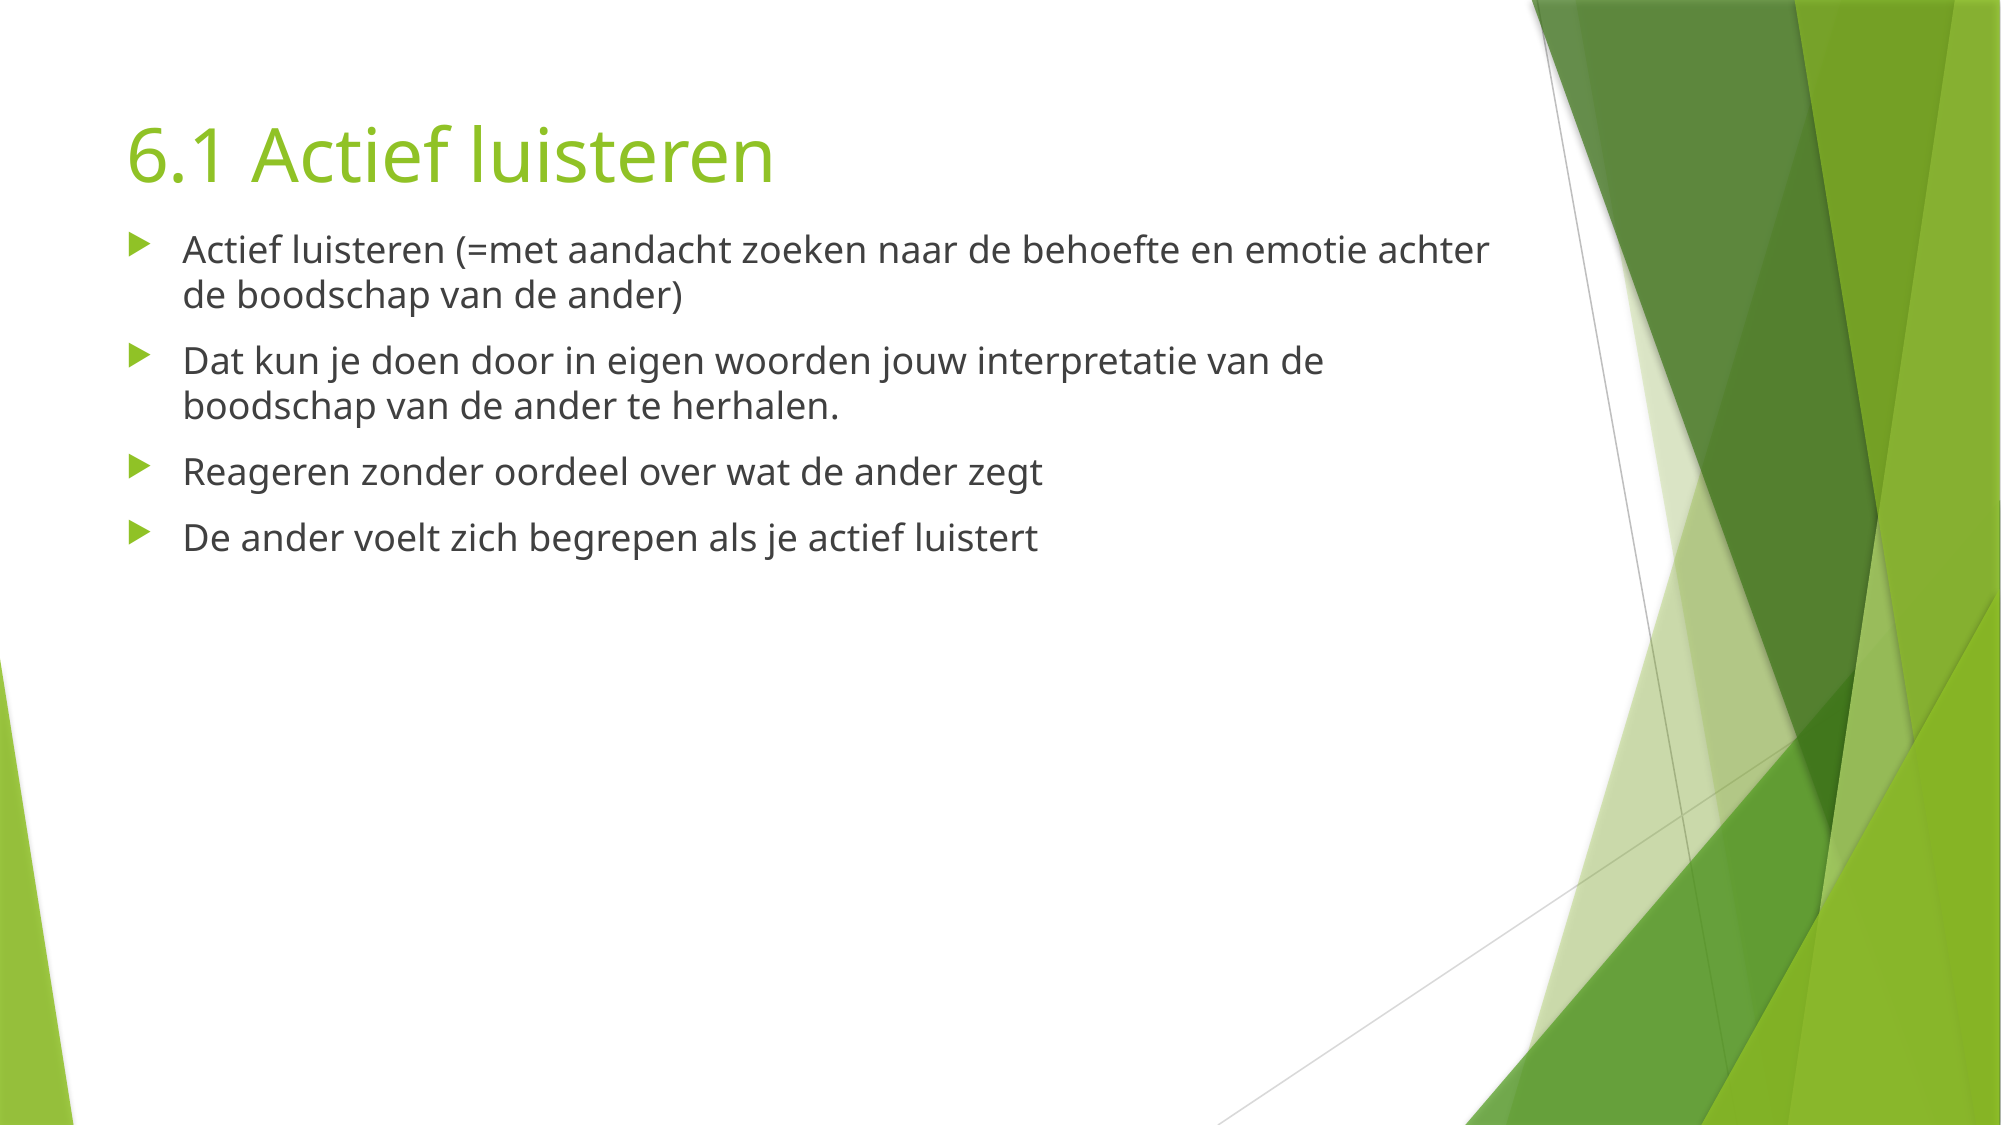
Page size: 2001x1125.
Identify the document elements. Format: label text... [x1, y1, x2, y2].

list Actief luisteren (=met aandacht zoeken naar de behoefte en emotie achter de boodschap van de ander) Dat kun je doen door in eigen woorden jouw interpretatie van de boodschap van de ander te herhalen. Reageren zonder oordeel over wat de ander zegt De ander voelt zich begrepen als je actief luistert [111, 218, 1522, 1087]
title 6.1 Actief luisteren [111, 99, 1522, 218]
